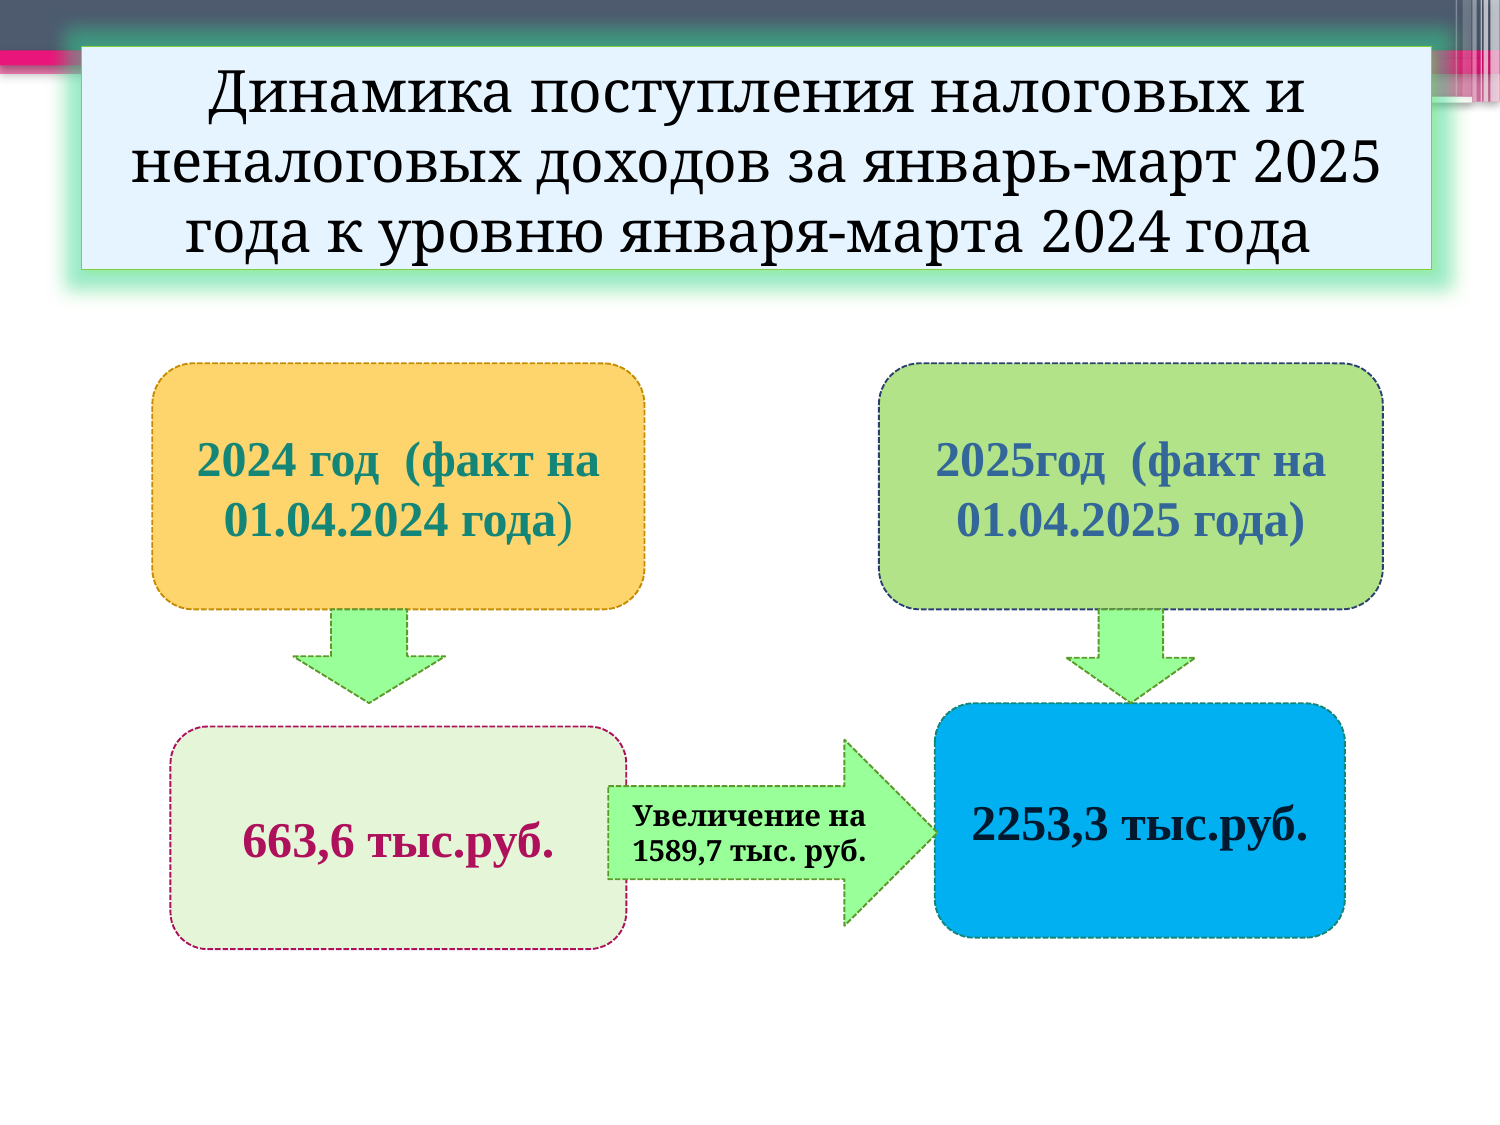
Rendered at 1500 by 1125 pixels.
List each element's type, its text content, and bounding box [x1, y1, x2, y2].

text_box 2253,3 тыс.руб. [933, 702, 1346, 939]
text_box Динамика поступления налоговых и неналоговых доходов за январь-март 2025 года к уровню января-марта 2024 года [81, 46, 1432, 270]
text_box [1065, 608, 1196, 704]
text_box 2024 год (факт на 01.04.2024 года) [151, 362, 646, 611]
text_box 2025год (факт на 01.04.2025 года) [877, 362, 1384, 611]
text_box 663,6 тыс.руб. [169, 725, 628, 951]
text_box [292, 608, 447, 704]
text_box Увеличение на 1589,7 тыс. руб. [607, 738, 938, 927]
